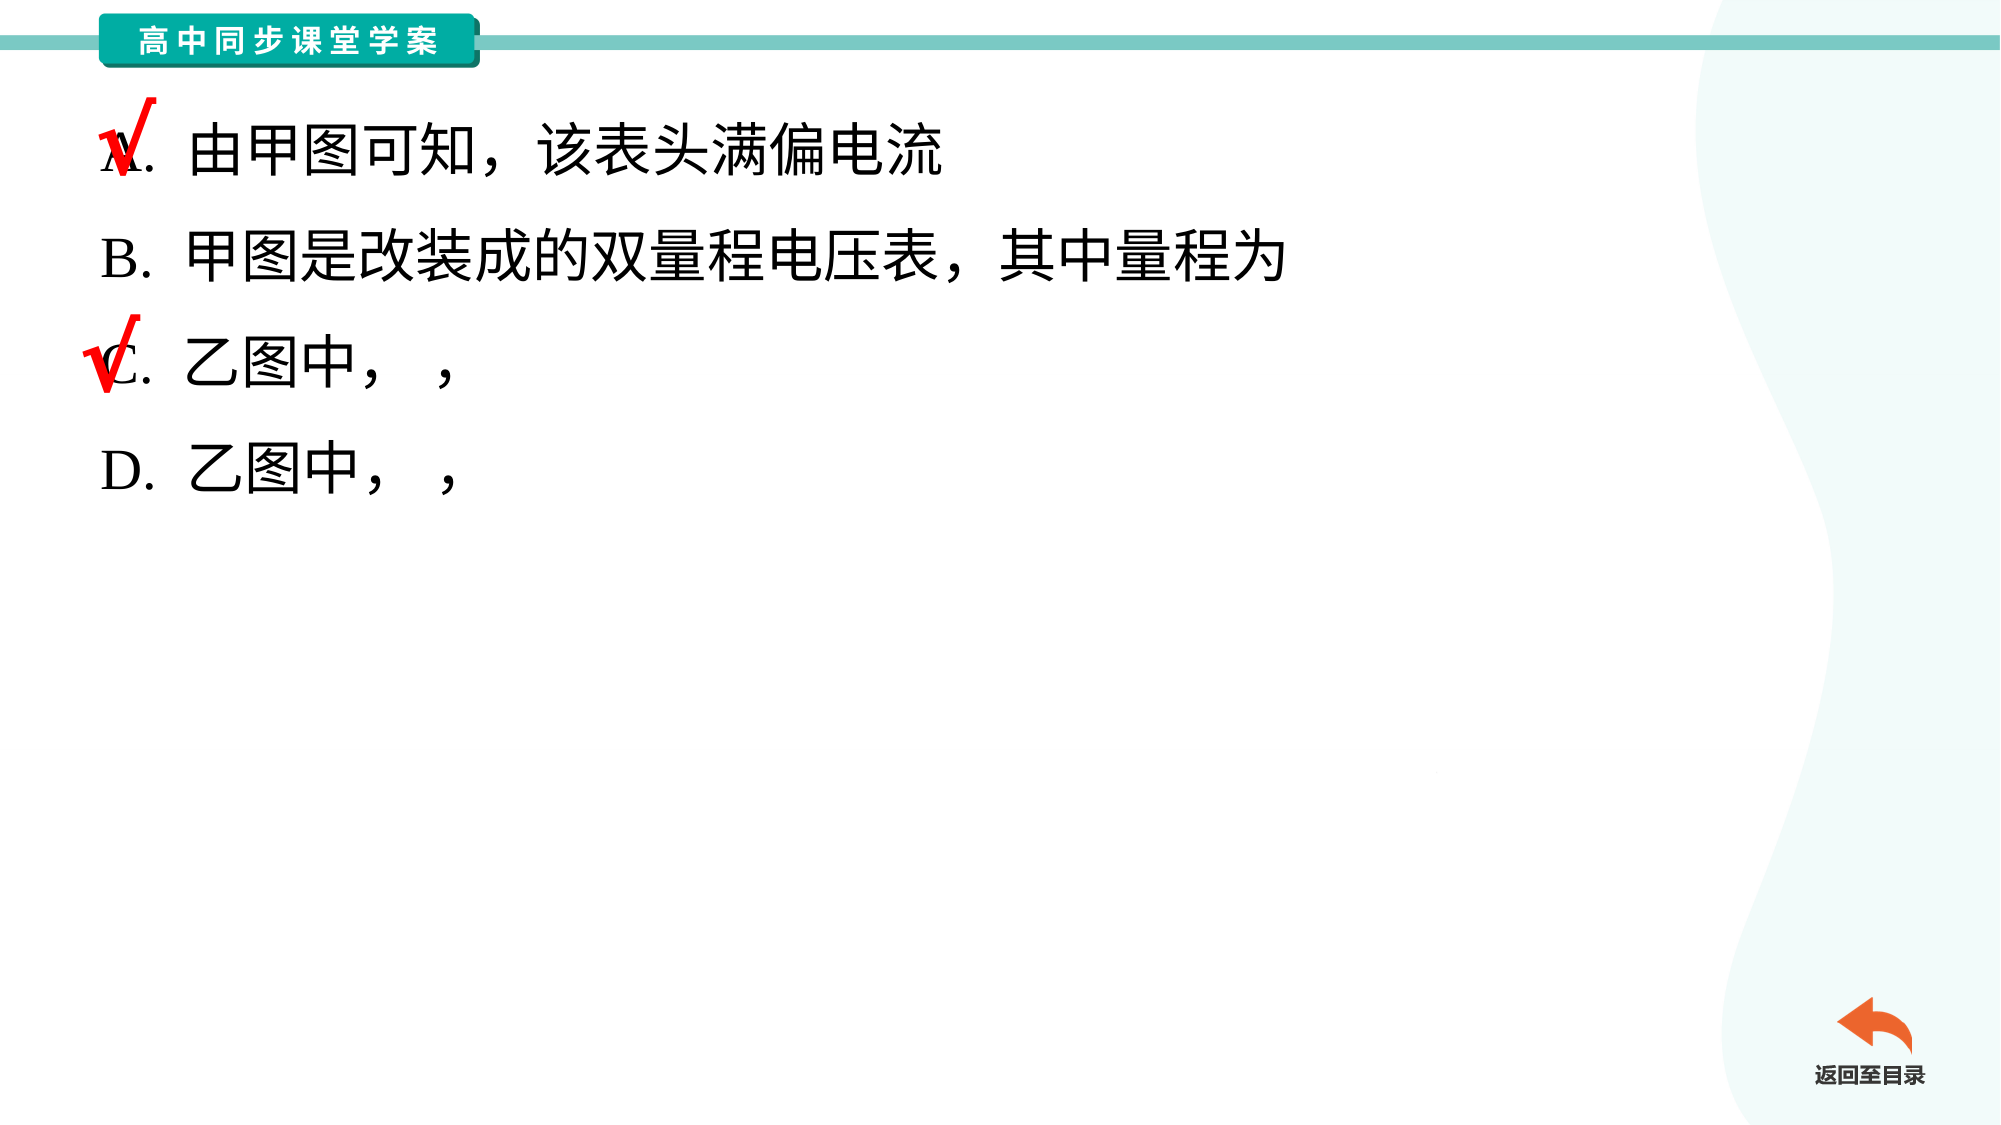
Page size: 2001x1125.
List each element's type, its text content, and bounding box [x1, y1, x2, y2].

text_box √ [95, 83, 157, 194]
text_box √ [79, 300, 240, 411]
picture [0, 0, 2000, 1125]
